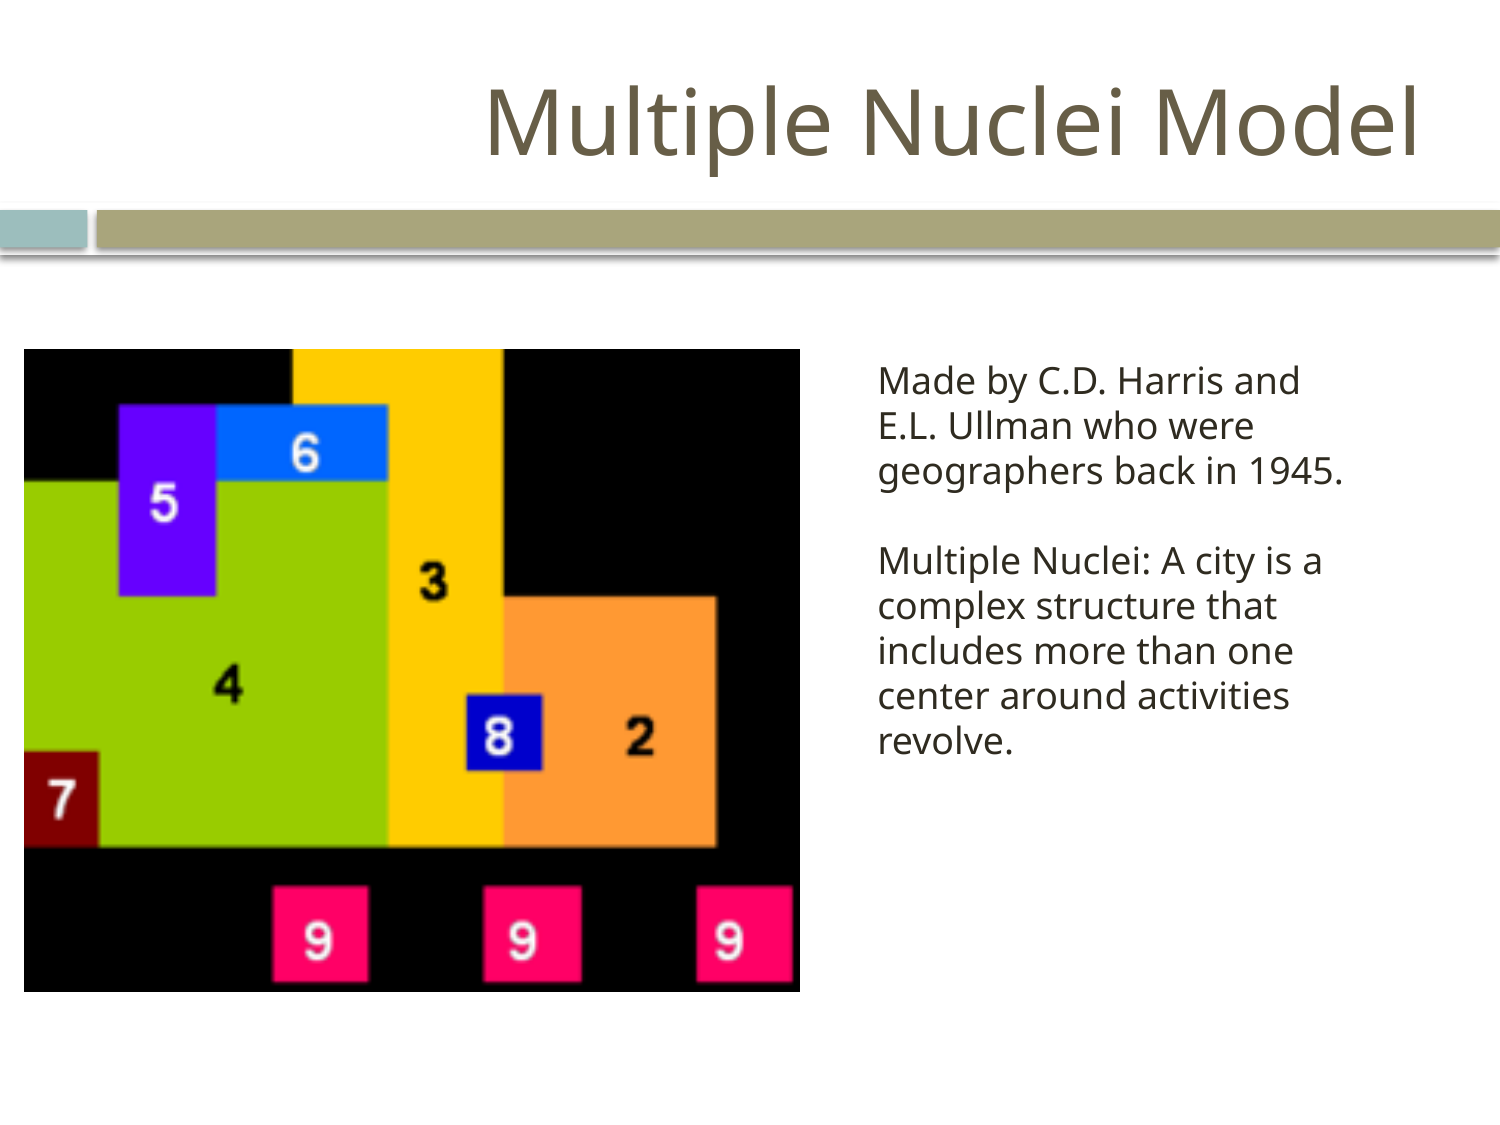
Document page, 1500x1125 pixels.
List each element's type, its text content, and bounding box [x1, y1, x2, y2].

title Multiple Nuclei Model [100, 37, 1438, 200]
picture [24, 349, 801, 992]
text_box Made by C.D. Harris and E.L. Ullman who were geographers back in 1945. Multiple Nuclei: A city is a complex structure that includes more than one center around activities revolve. [862, 349, 1363, 770]
